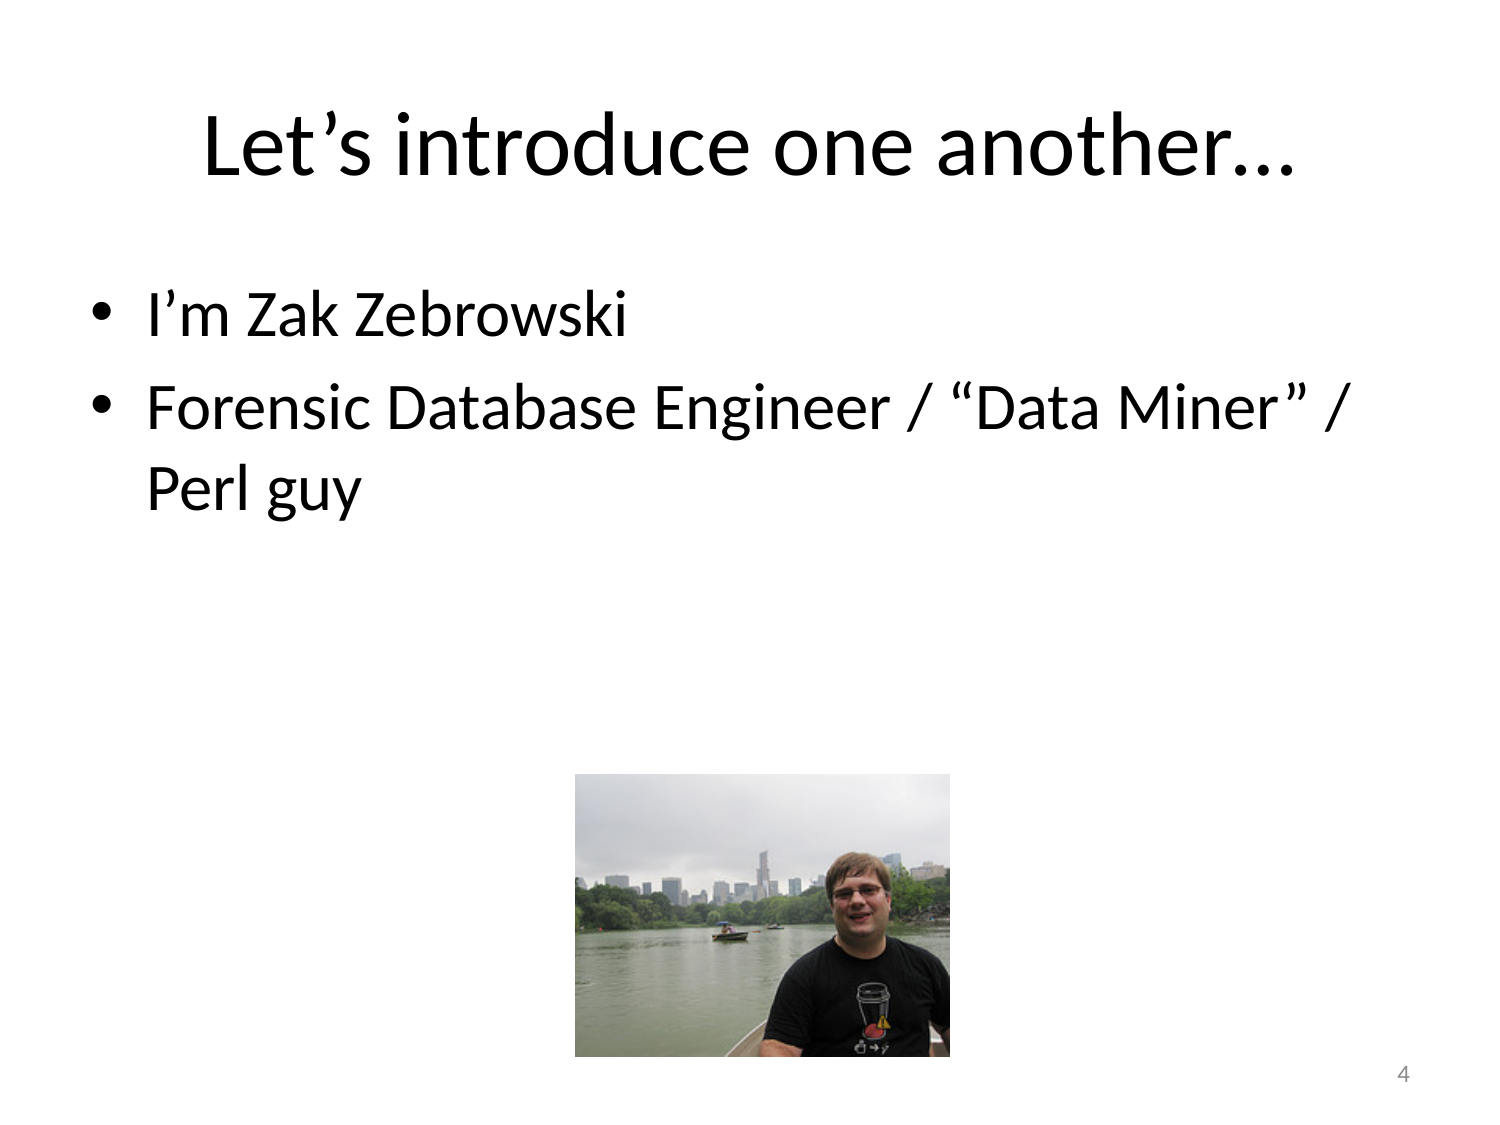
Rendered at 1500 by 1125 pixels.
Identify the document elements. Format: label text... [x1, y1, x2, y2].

list I’m Zak Zebrowski Forensic Database Engineer / “Data Miner” / Perl guy [75, 262, 1425, 1005]
title Let’s introduce one another… [75, 45, 1425, 233]
slide_number 4 [1074, 1042, 1425, 1103]
picture [574, 774, 951, 1057]
